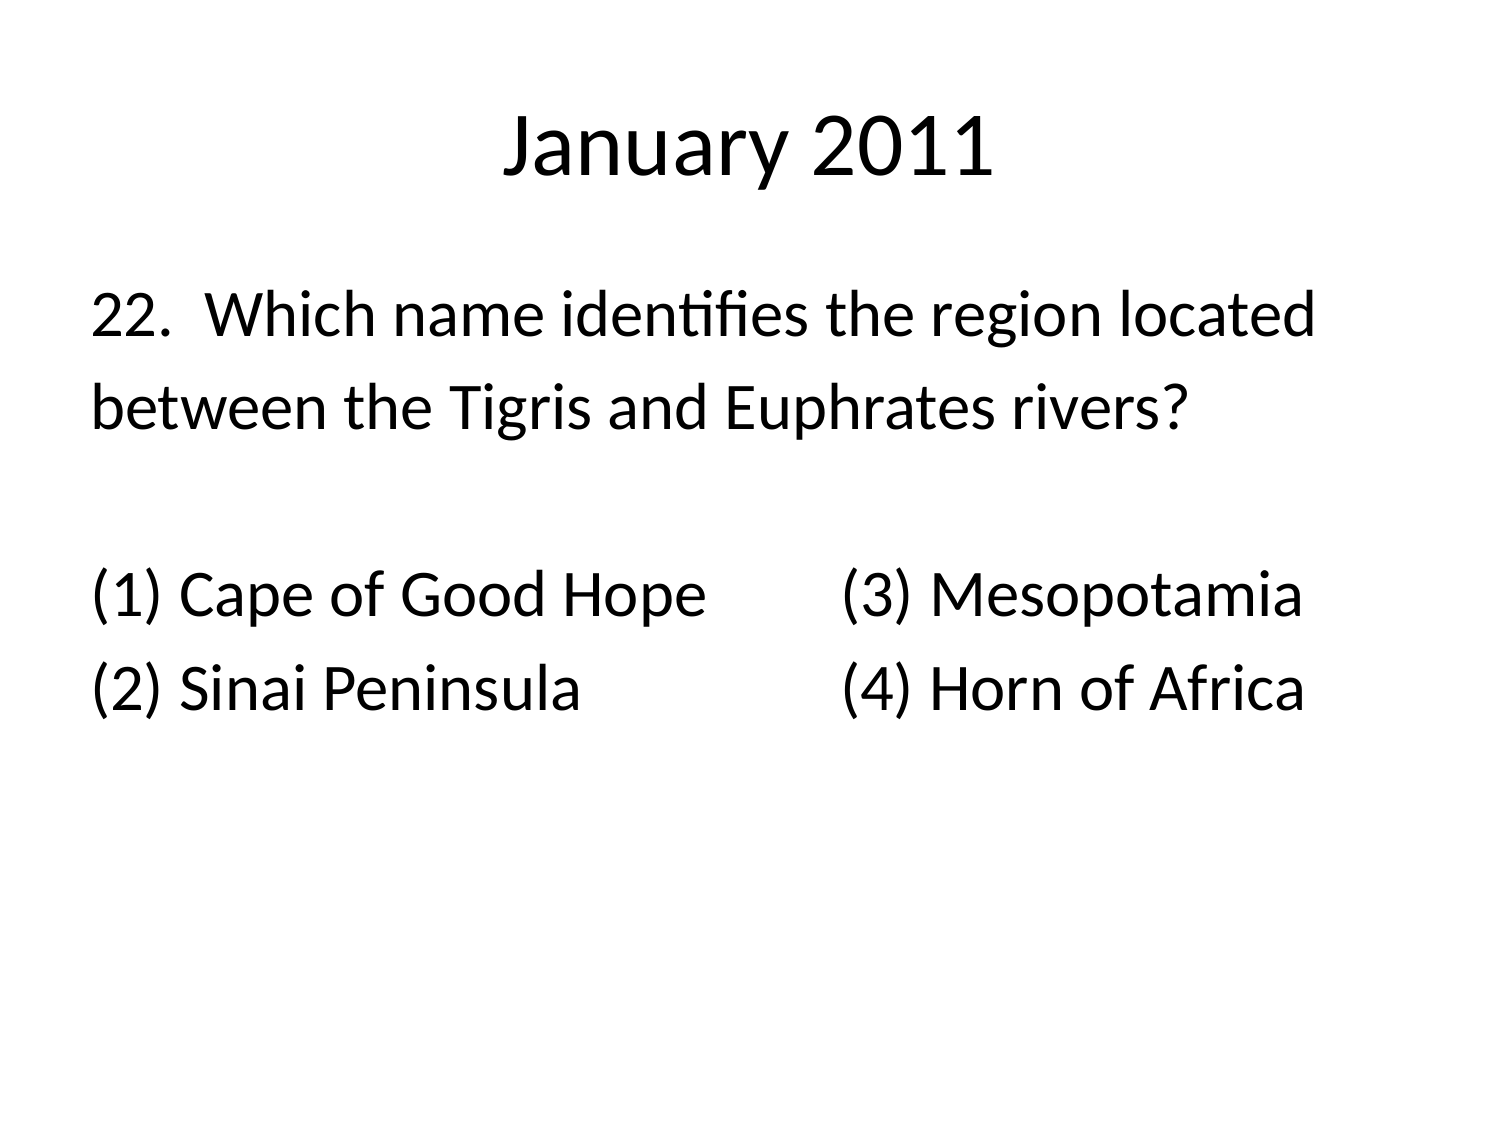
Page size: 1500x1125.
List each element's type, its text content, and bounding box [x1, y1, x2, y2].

title January 2011 [75, 45, 1425, 233]
list 22. Which name identifies the region located between the Tigris and Euphrates rivers? (1) Cape of Good Hope (3) Mesopotamia (2) Sinai Peninsula (4) Horn of Africa [75, 262, 1425, 1005]
